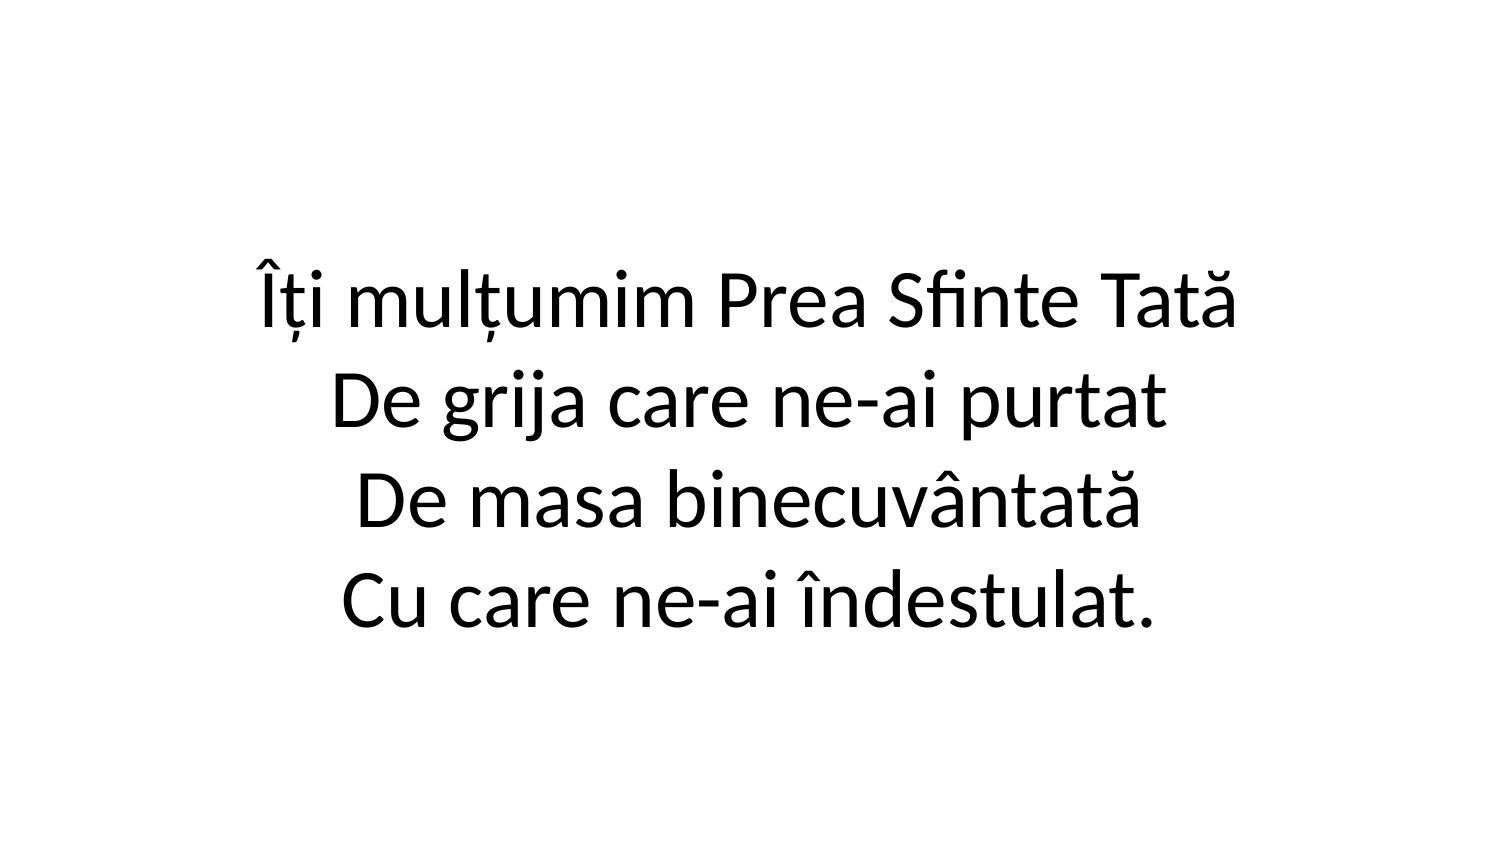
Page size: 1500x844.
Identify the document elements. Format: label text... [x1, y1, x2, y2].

text_box Îți mulțumim Prea Sfinte Tată De grija care ne-ai purtat De masa binecuvântată Cu care ne-ai îndestulat. [244, 192, 1256, 652]
